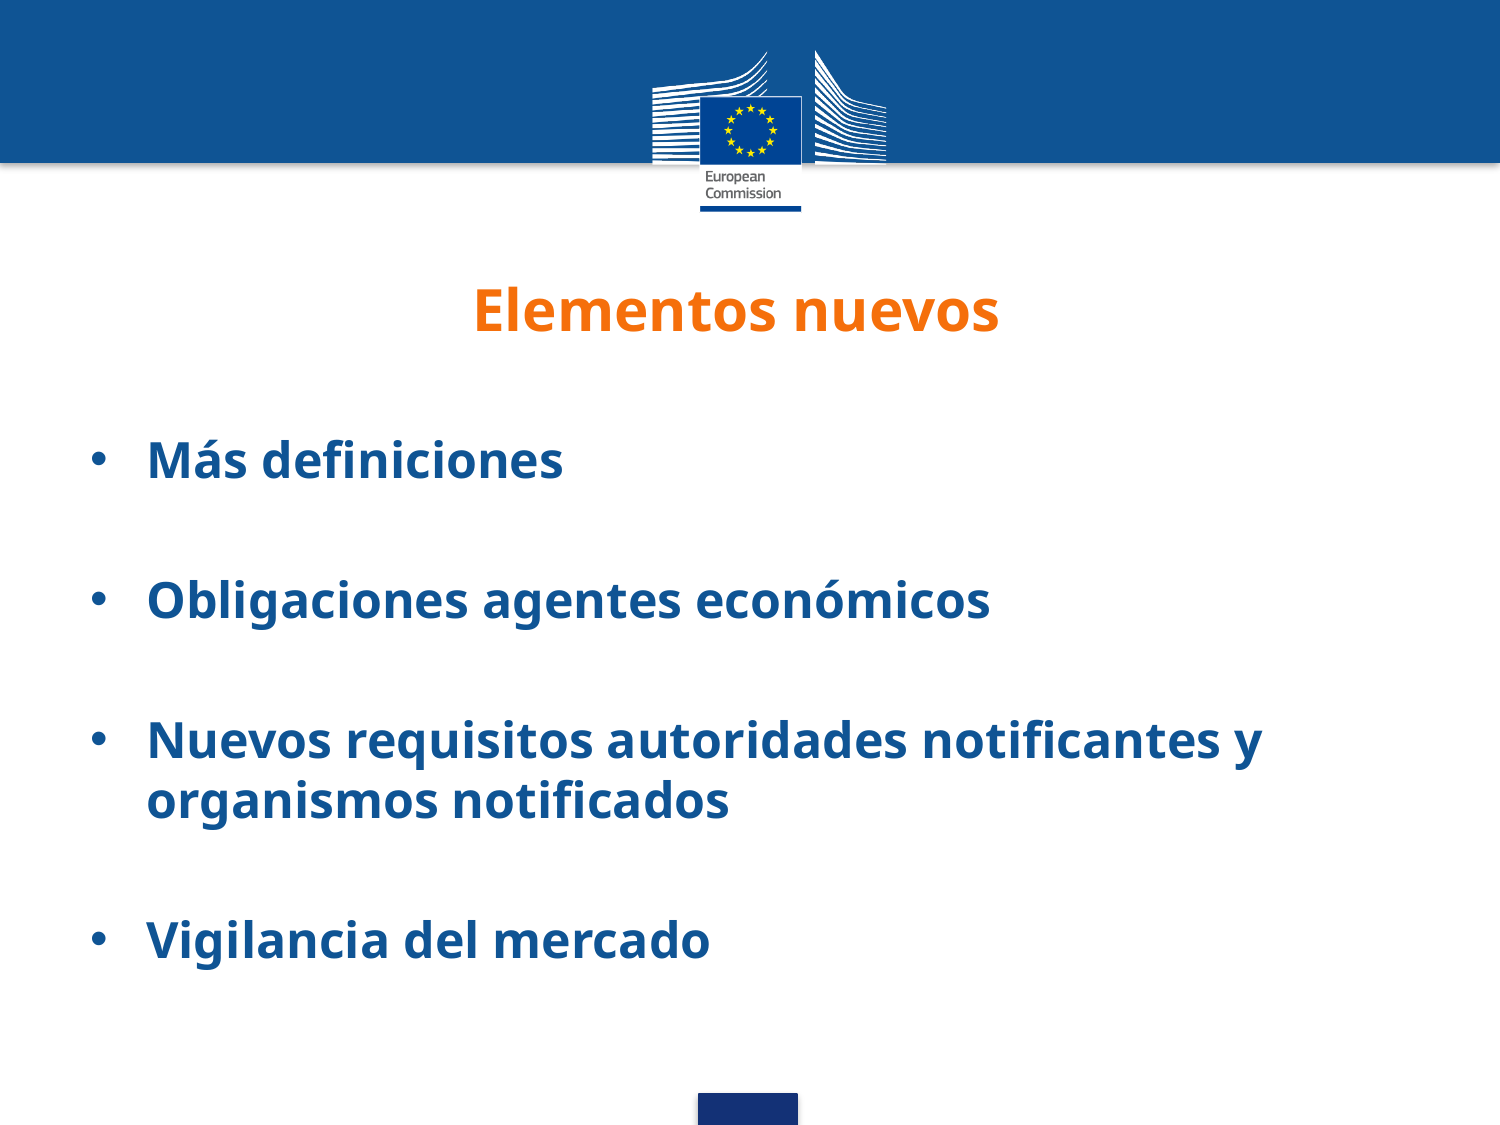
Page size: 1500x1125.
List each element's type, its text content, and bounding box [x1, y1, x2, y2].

title Elementos nuevos [76, 255, 1428, 362]
list Más definiciones Obligaciones agentes económicos Nuevos requisitos autoridades notificantes y organismos notificados Vigilancia del mercado [74, 420, 1426, 1048]
